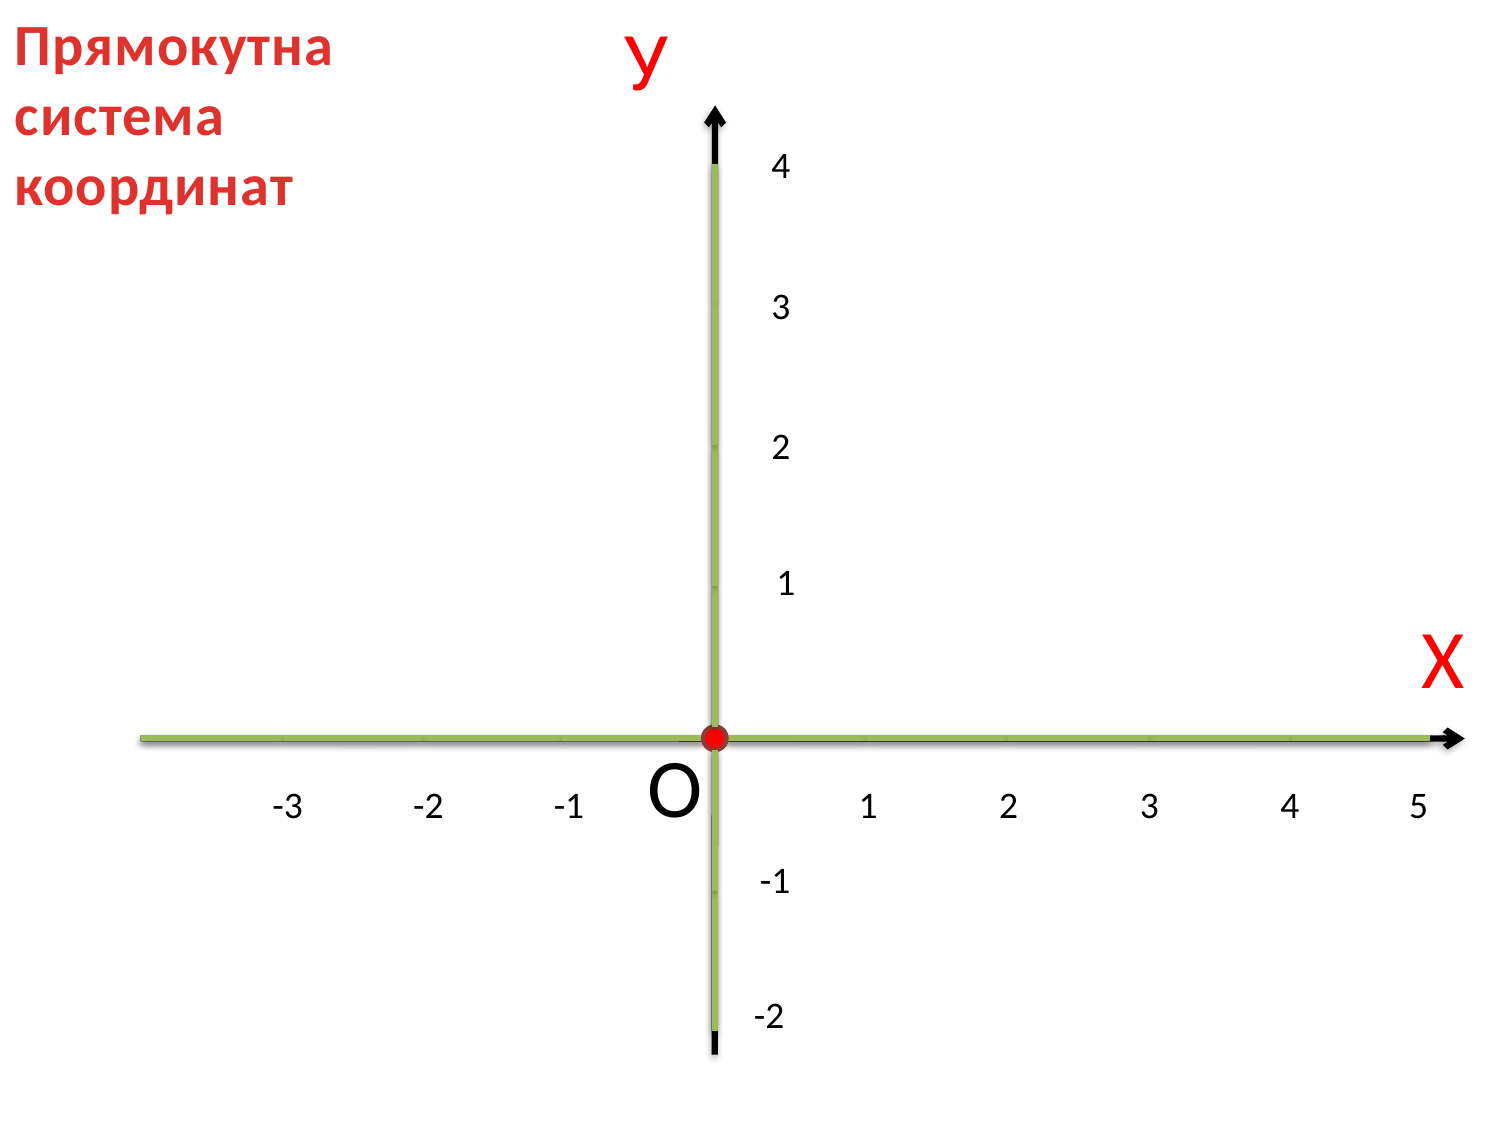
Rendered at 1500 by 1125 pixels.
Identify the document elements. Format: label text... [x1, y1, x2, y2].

text_box У [609, 0, 668, 103]
text_box Прямокутна система координат [0, 0, 493, 225]
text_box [140, 105, 1466, 1055]
